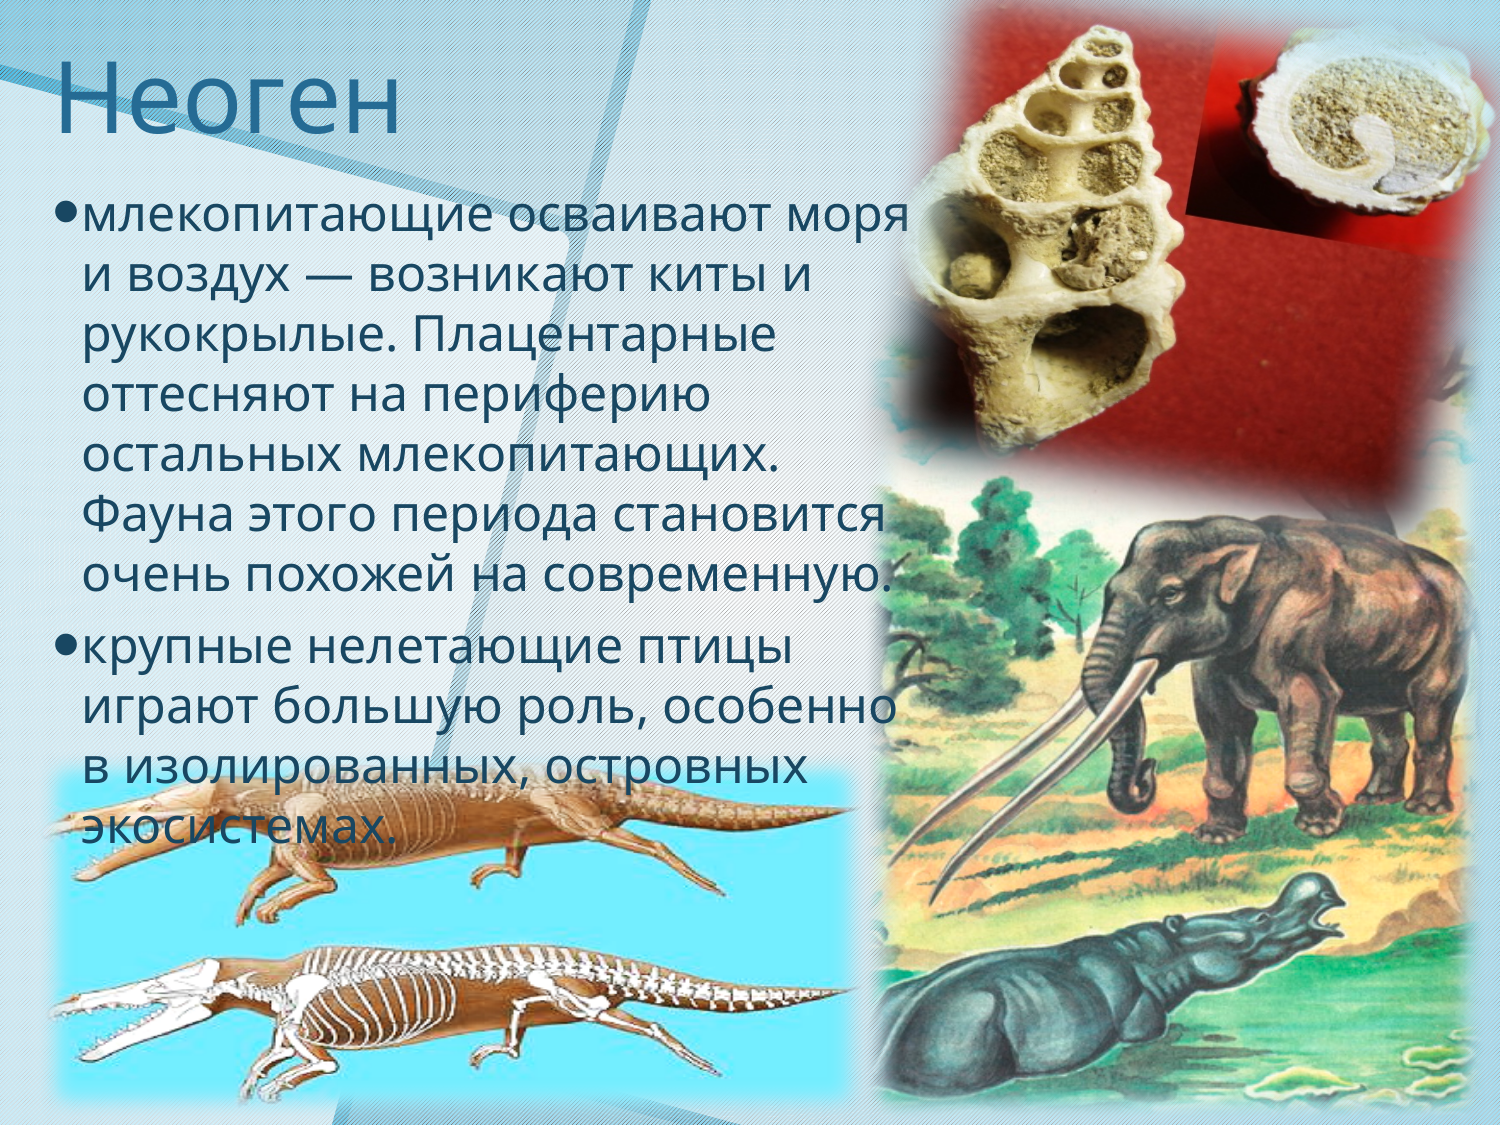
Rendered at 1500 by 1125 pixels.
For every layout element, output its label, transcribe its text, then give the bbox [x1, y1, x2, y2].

list млекопитающие осваивают моря и воздух — возникают киты и рукокрылые. Плацентарные оттесняют на периферию остальных млекопитающих. Фауна этого периода становится очень похожей на современную. крупные нелетающие птицы играют большую роль, особенно в изолированных, островных экосистемах. [37, 0, 862, 748]
picture [36, 0, 1500, 1121]
